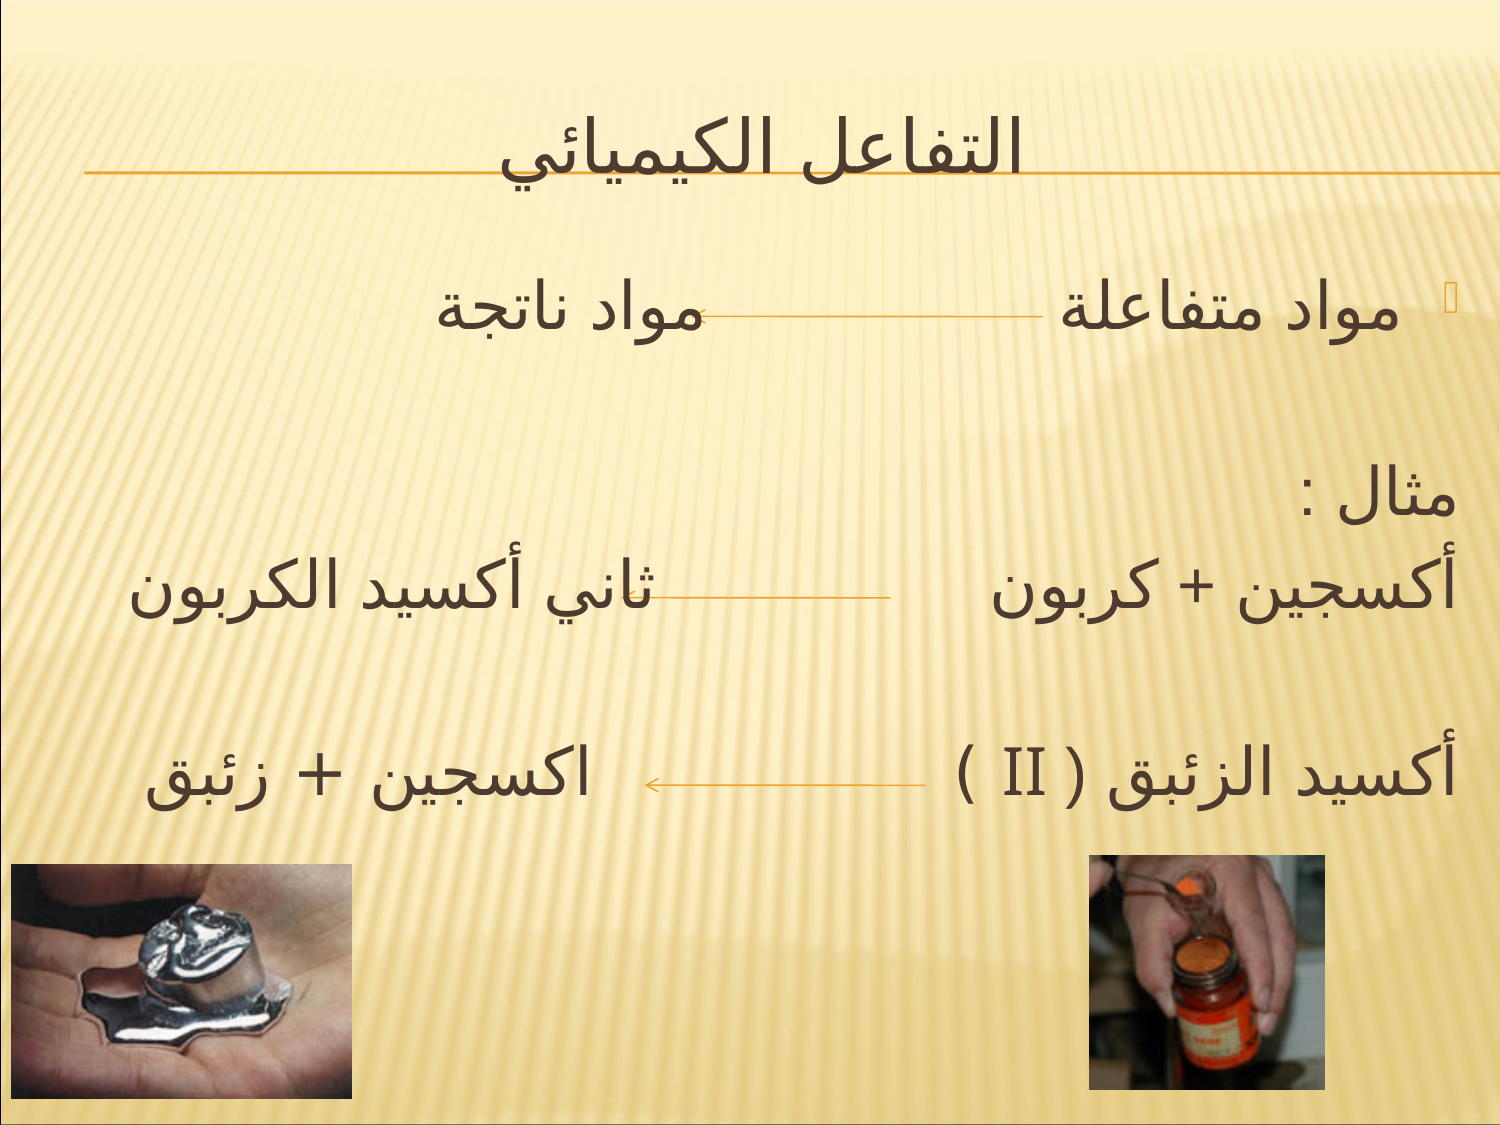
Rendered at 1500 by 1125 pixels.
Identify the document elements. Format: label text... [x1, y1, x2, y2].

list مواد متفاعلة مواد ناتجة مثال : أكسجين + كربون ثاني أكسيد الكربون أكسيد الزئبق ( II ) اكسجين + زئبق [50, 254, 1475, 998]
picture [0, 0, 1500, 1125]
title التفاعل الكيميائي [50, 75, 1475, 213]
